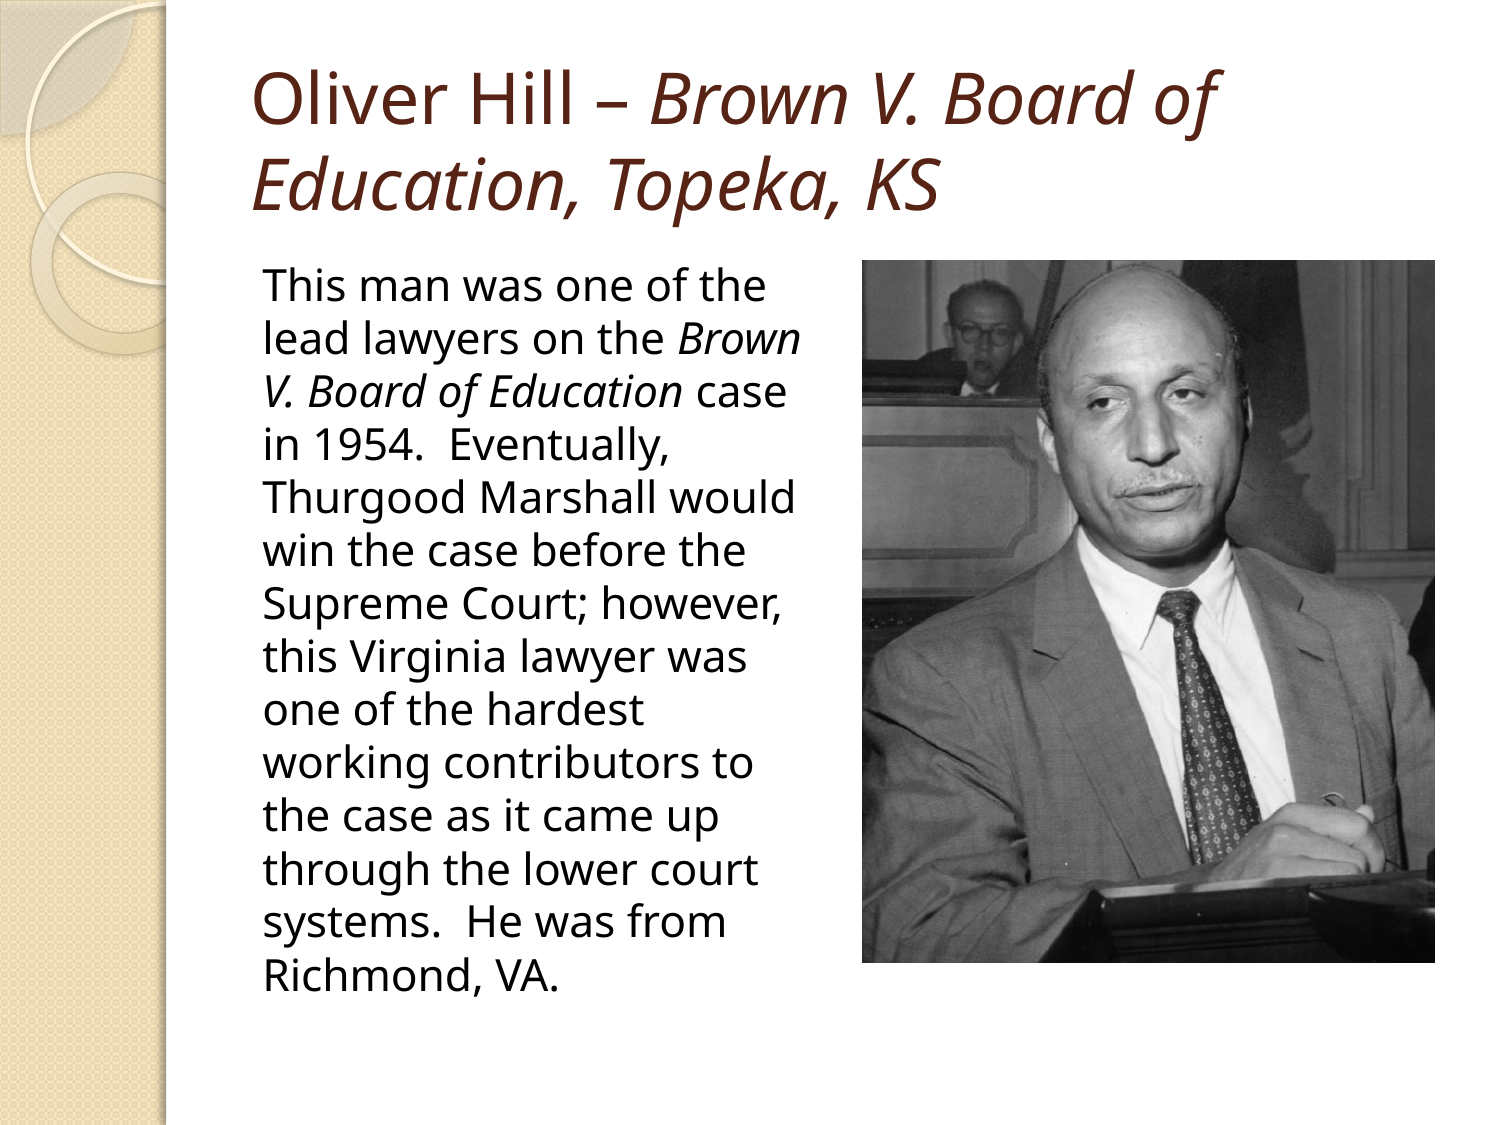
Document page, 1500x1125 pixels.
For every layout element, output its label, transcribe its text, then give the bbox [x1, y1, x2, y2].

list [862, 260, 1435, 963]
list This man was one of the lead lawyers on the Brown V. Board of Education case in 1954. Eventually, Thurgood Marshall would win the case before the Supreme Court; however, this Virginia lawyer was one of the hardest working contributors to the case as it came up through the lower court systems. He was from Richmond, VA. [235, 249, 836, 1015]
title Oliver Hill – Brown V. Board of Education, Topeka, KS [235, 45, 1466, 233]
